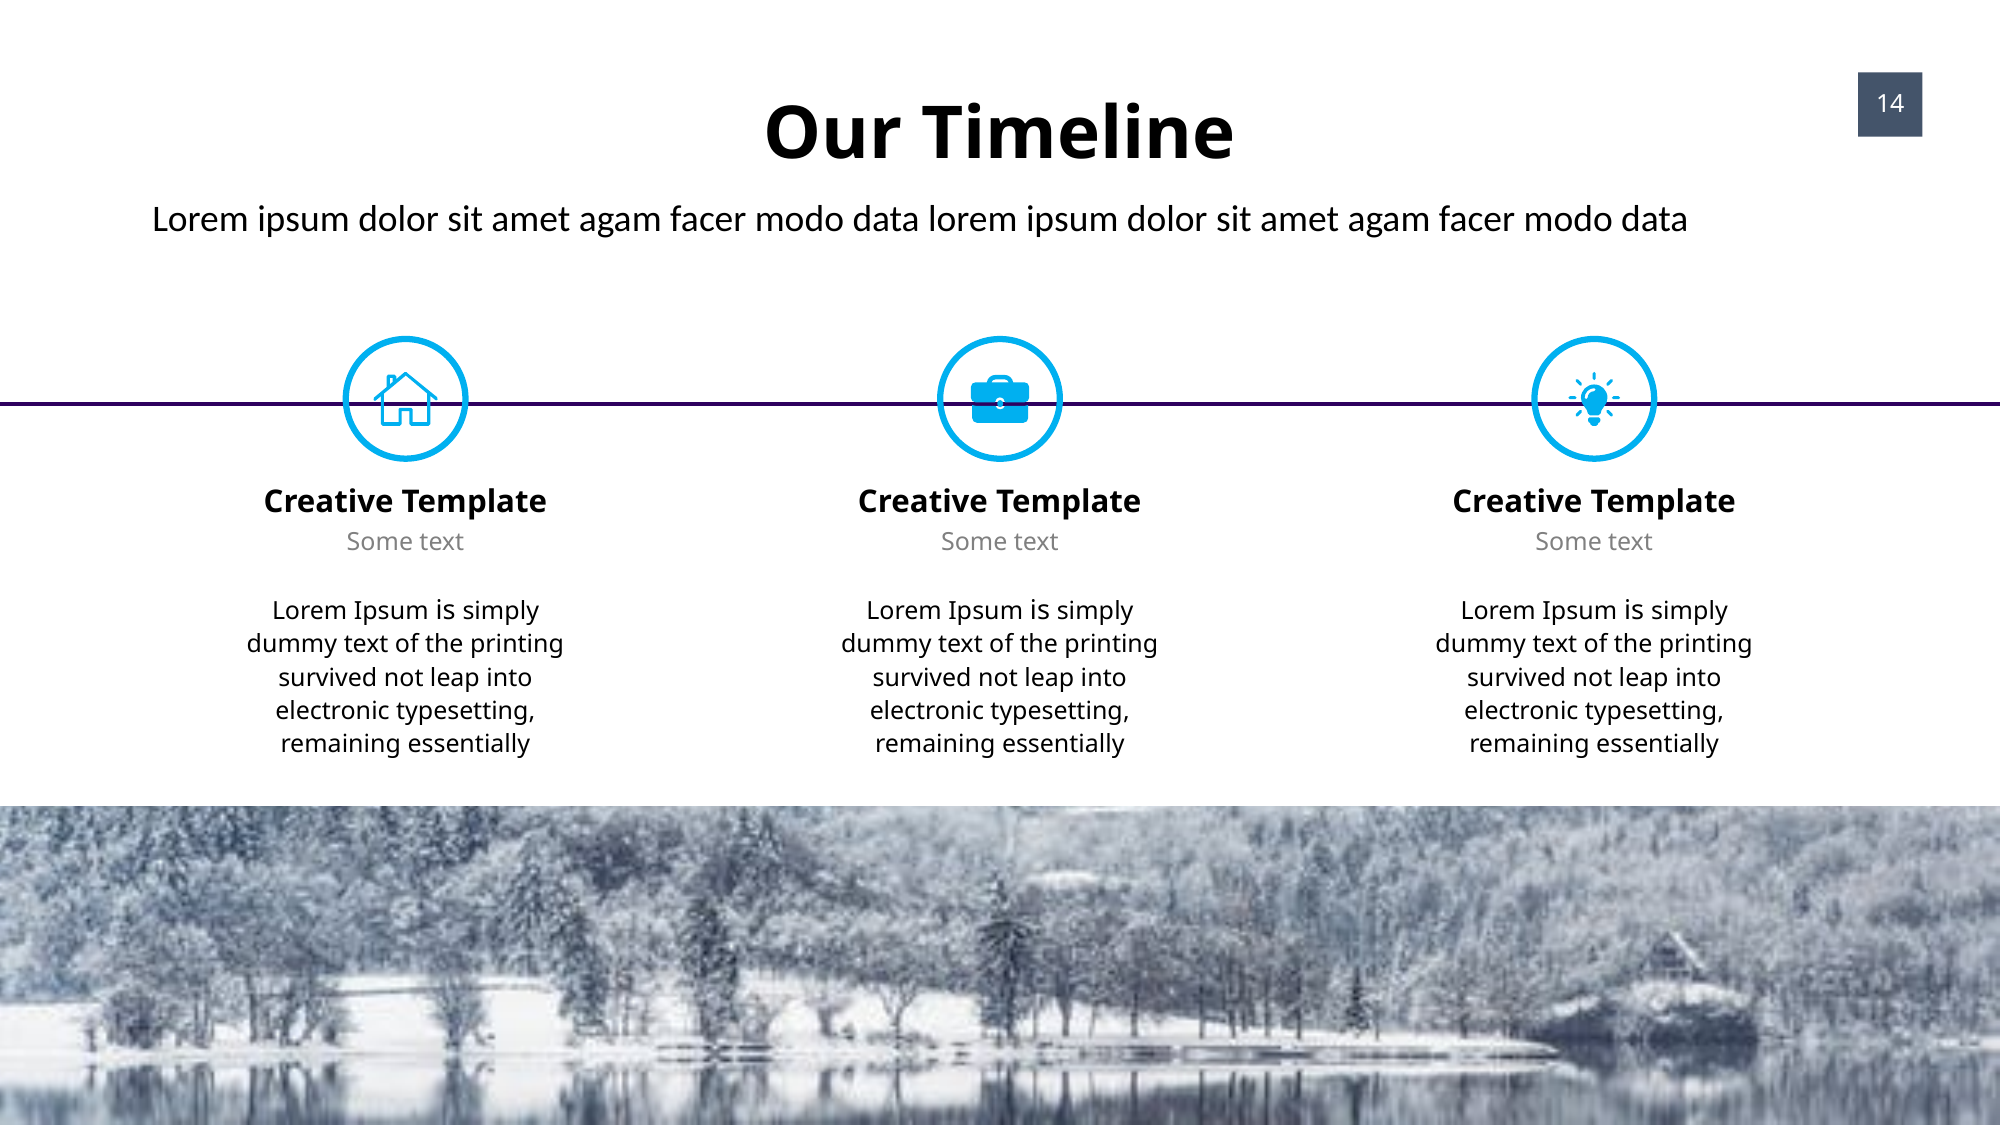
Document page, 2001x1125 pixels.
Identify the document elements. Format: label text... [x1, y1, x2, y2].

text_box Lorem Ipsum is simply dummy text of the printing survived not leap into electronic typesetting, remaining essentially [212, 583, 599, 766]
text_box [1533, 337, 1656, 403]
text_box Creative Template [817, 473, 1183, 526]
text_box Some text [1470, 518, 1718, 563]
text_box Lorem Ipsum is simply dummy text of the printing survived not leap into electronic typesetting, remaining essentially [1401, 583, 1788, 766]
text_box [344, 404, 467, 460]
text_box Some text [321, 518, 491, 563]
title Our Timeline [137, 78, 1863, 186]
text_box Creative Template [222, 473, 589, 526]
text_box Lorem Ipsum is simply dummy text of the printing survived not leap into electronic typesetting, remaining essentially [807, 583, 1193, 766]
text_box Some text [915, 518, 1085, 563]
picture [0, 806, 2000, 1125]
subtitle Lorem ipsum dolor sit amet agam facer modo data lorem ipsum dolor sit amet agam facer modo data [137, 186, 1863, 227]
text_box [939, 338, 1061, 403]
text_box [344, 337, 467, 403]
text_box [939, 404, 1061, 460]
slide_number 14 [1863, 78, 1927, 130]
text_box [1533, 404, 1655, 460]
text_box Creative Template [1352, 473, 1837, 526]
